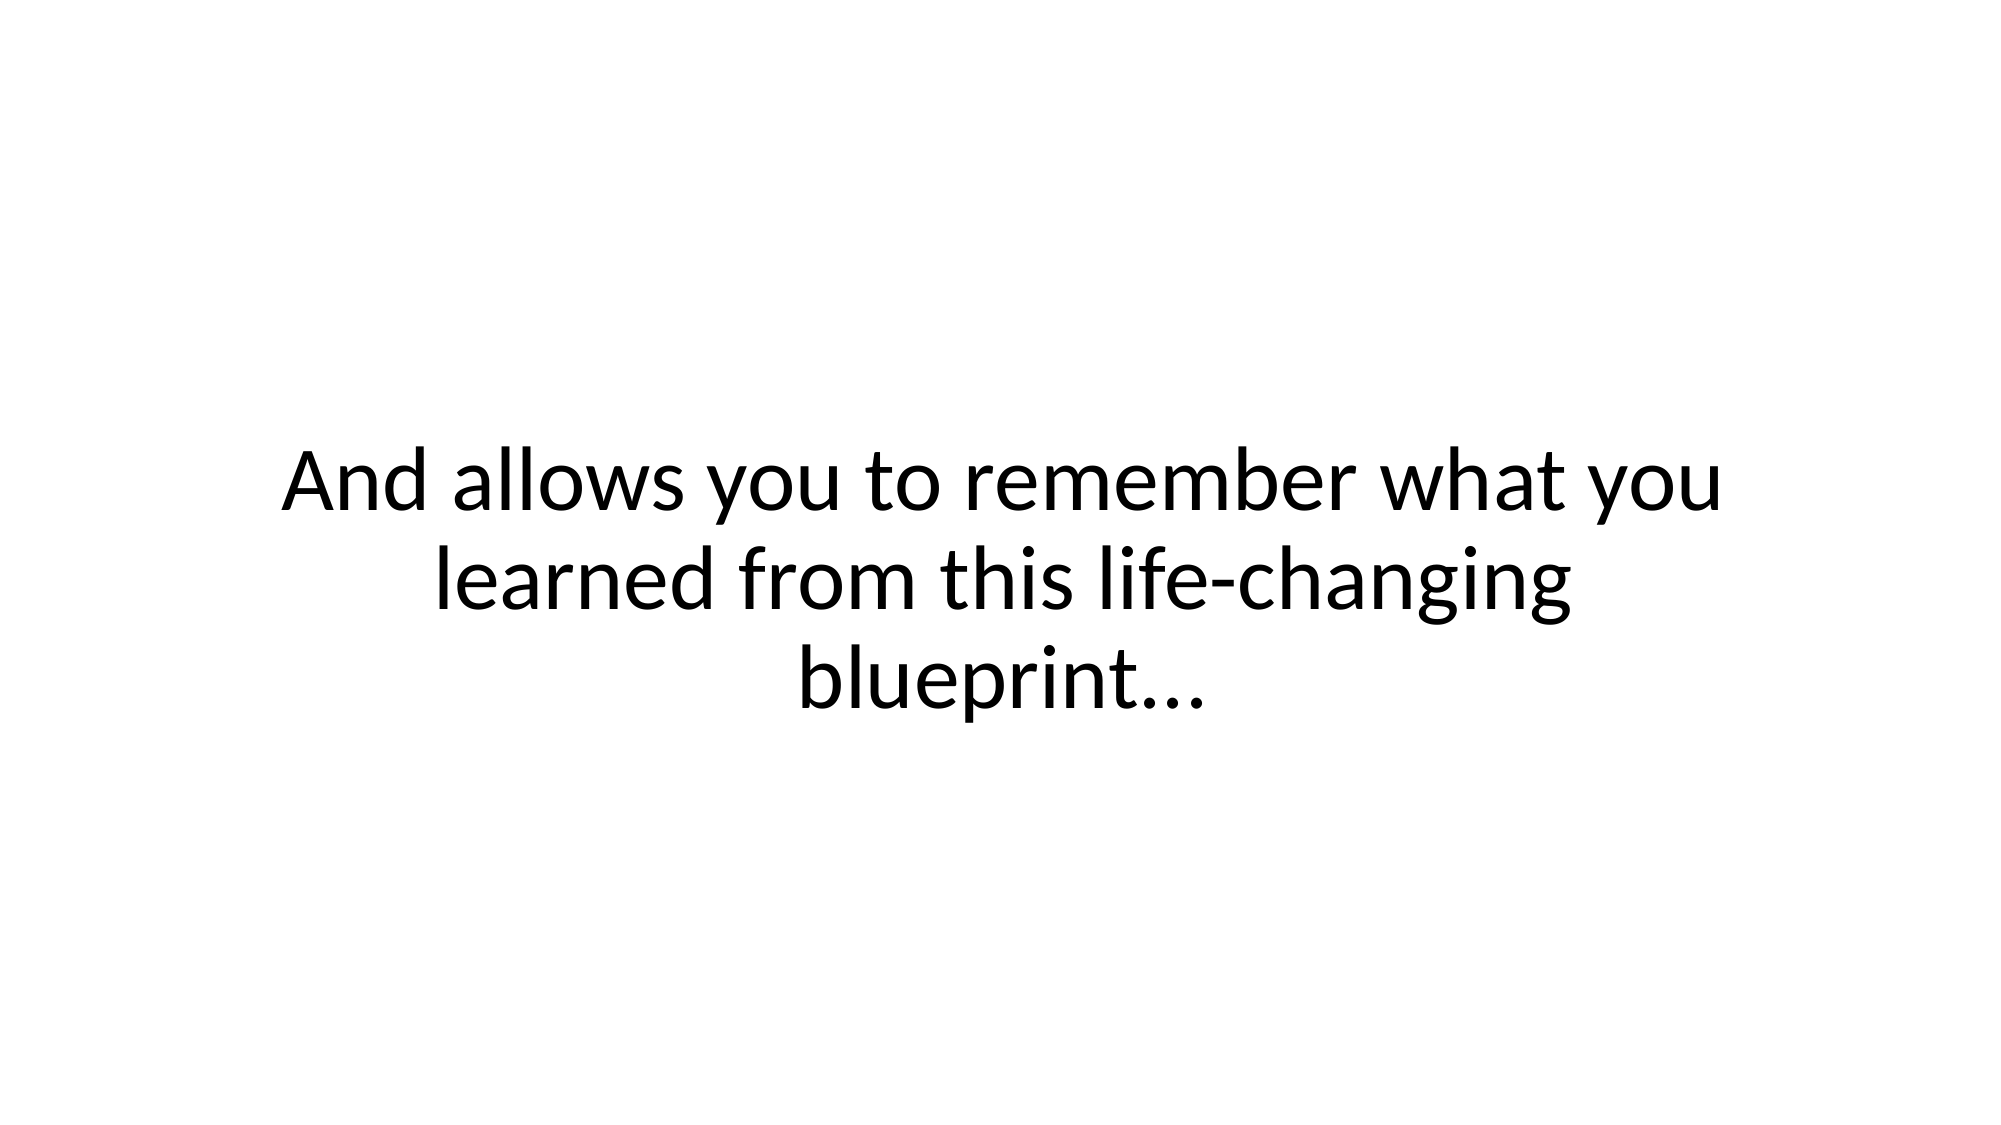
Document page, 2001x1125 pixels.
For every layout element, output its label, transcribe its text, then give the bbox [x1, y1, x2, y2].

list And allows you to remember what you learned from this life-changing blueprint... [205, 424, 1801, 902]
